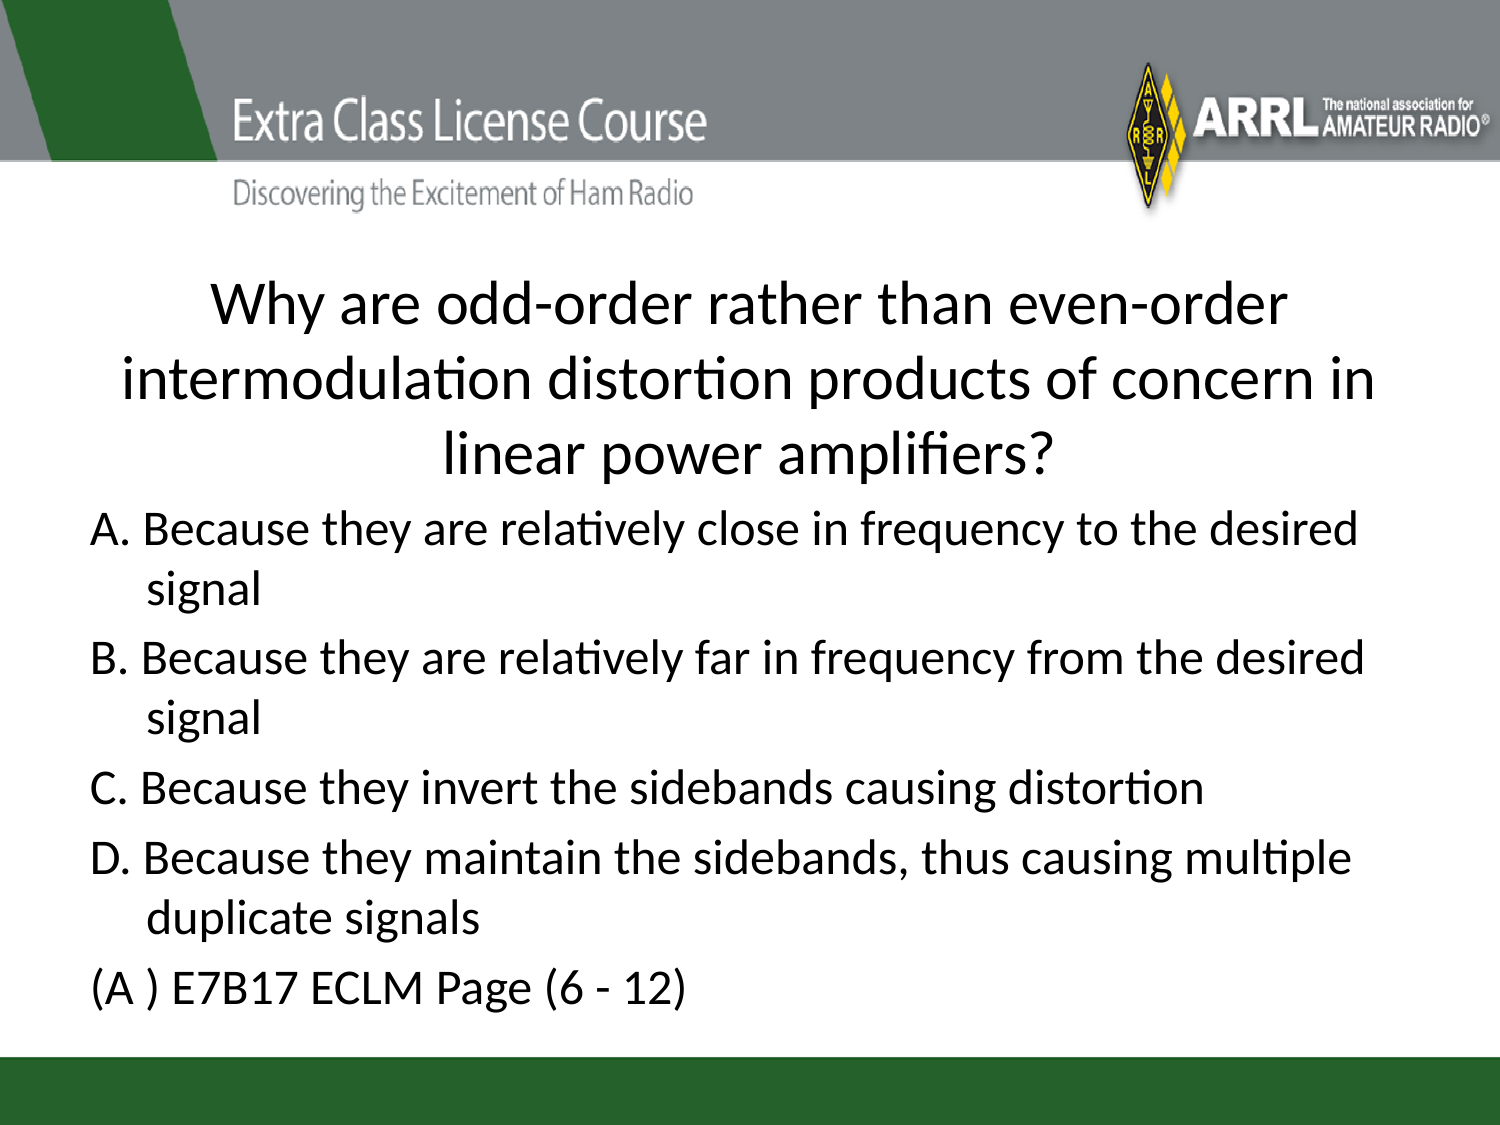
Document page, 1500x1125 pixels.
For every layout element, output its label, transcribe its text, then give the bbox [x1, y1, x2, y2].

title Why are odd-order rather than even-order intermodulation distortion products of concern in linear power amplifiers? [75, 254, 1425, 435]
list A. Because they are relatively close in frequency to the desired signal B. Because they are relatively far in frequency from the desired signal C. Because they invert the sidebands causing distortion D. Because they maintain the sidebands, thus causing multiple duplicate signals (A ) E7B17 ECLM Page (6 - 12) [75, 487, 1425, 1005]
picture [0, 0, 1500, 1125]
